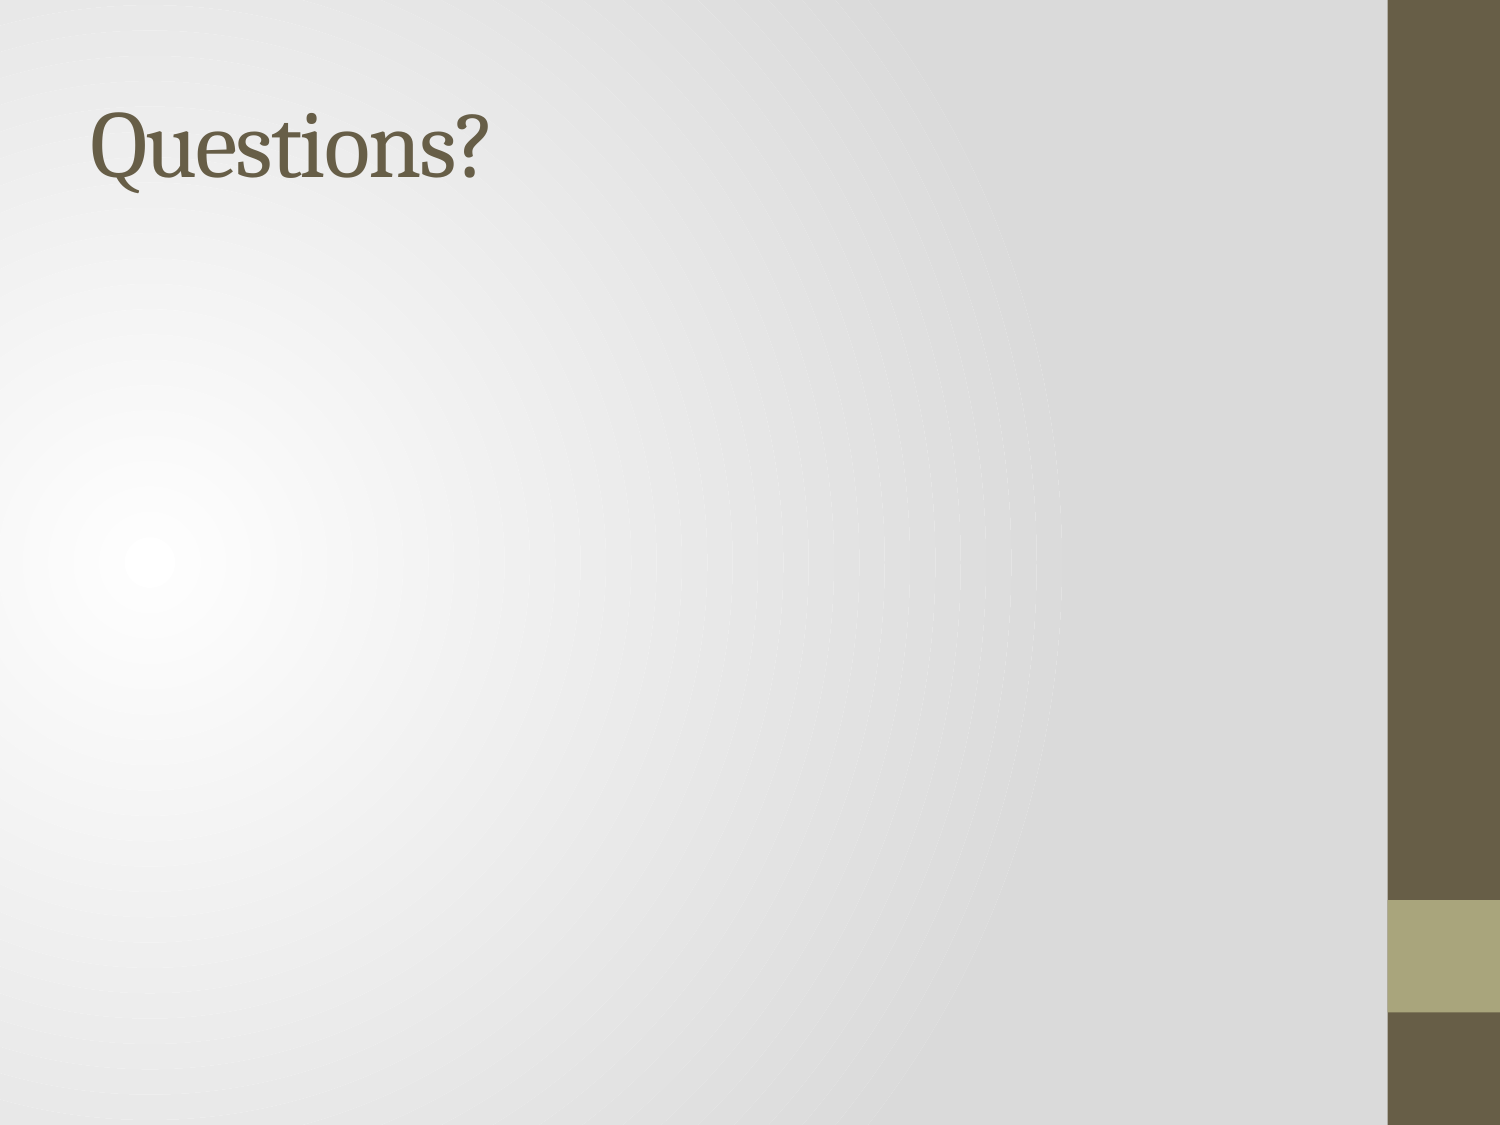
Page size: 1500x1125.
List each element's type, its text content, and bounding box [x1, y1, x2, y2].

title Questions? [75, 45, 1325, 233]
